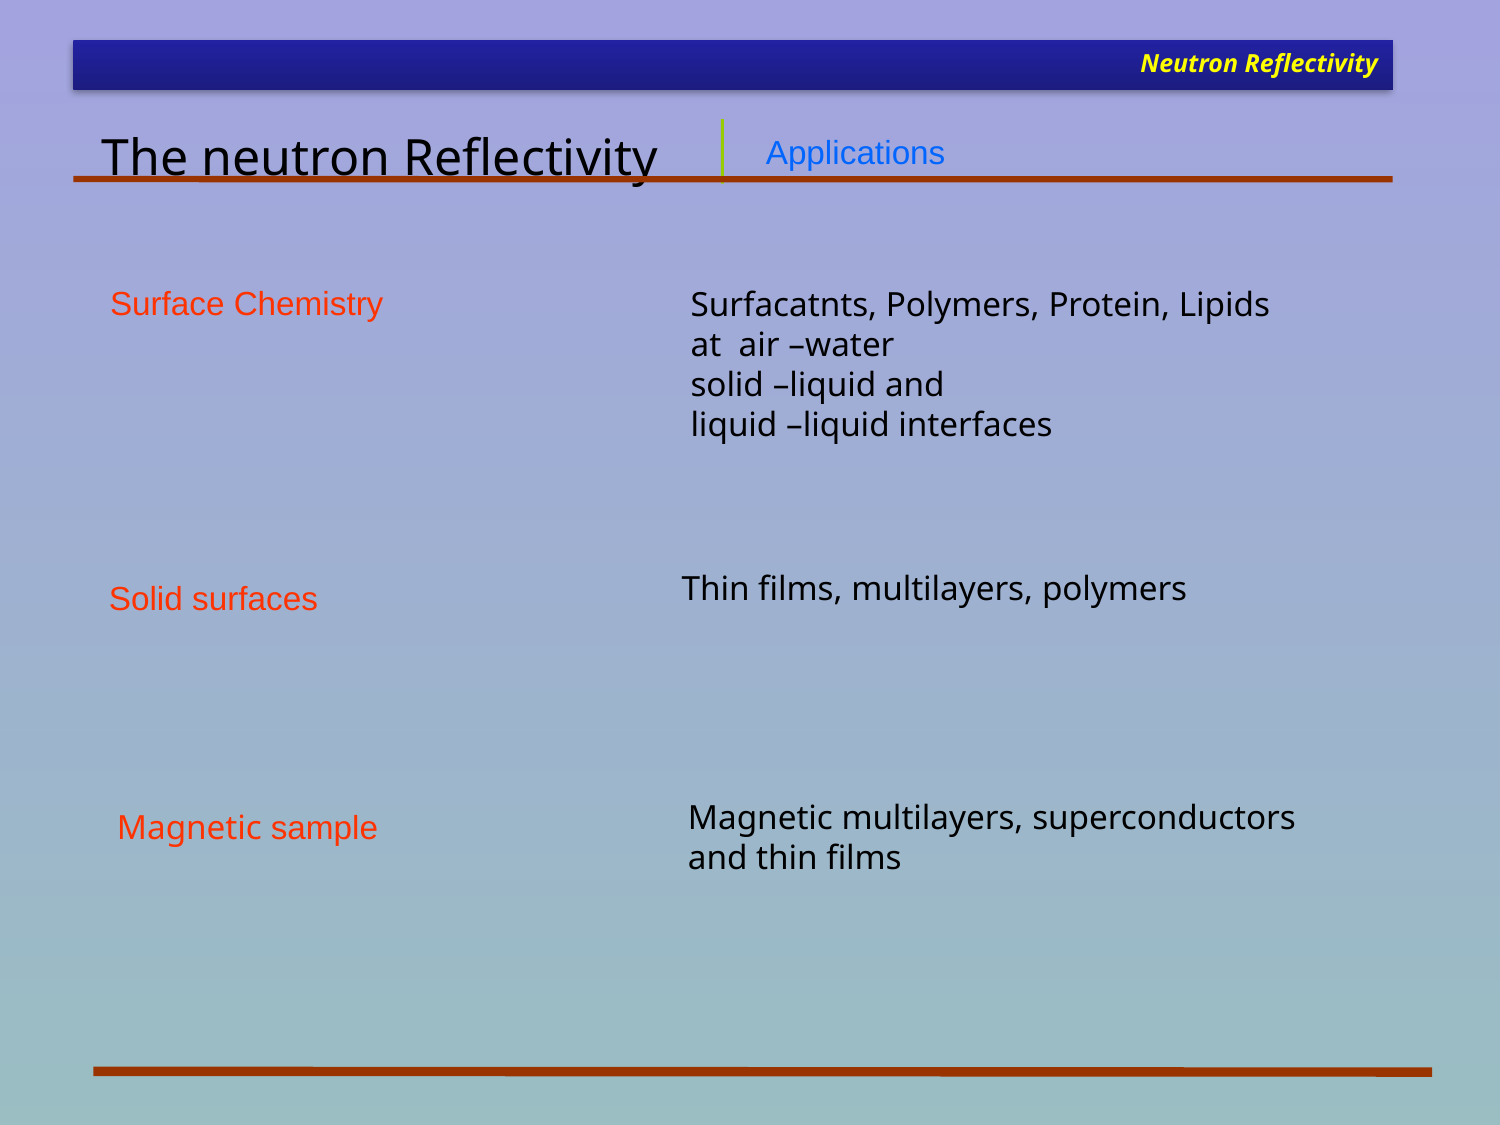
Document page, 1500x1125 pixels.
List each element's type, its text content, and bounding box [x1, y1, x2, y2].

text_box The neutron Reflectivity [86, 117, 674, 179]
text_box The neutron Reflectivity [86, 180, 674, 193]
text_box Neutron Reflectivity [73, 40, 1393, 91]
text_box Surface Chemistry [95, 274, 400, 330]
text_box Surfacatnts, Polymers, Protein, Lipids at air –water solid –liquid and liquid –liquid interfaces [675, 275, 1287, 451]
text_box Solid surfaces [94, 570, 334, 625]
text_box Magnetic multilayers, superconductors and thin films [673, 788, 1321, 884]
text_box Applications [750, 123, 962, 179]
text_box Thin films, multilayers, polymers [666, 559, 1204, 614]
text_box Magnetic sample [102, 798, 394, 854]
